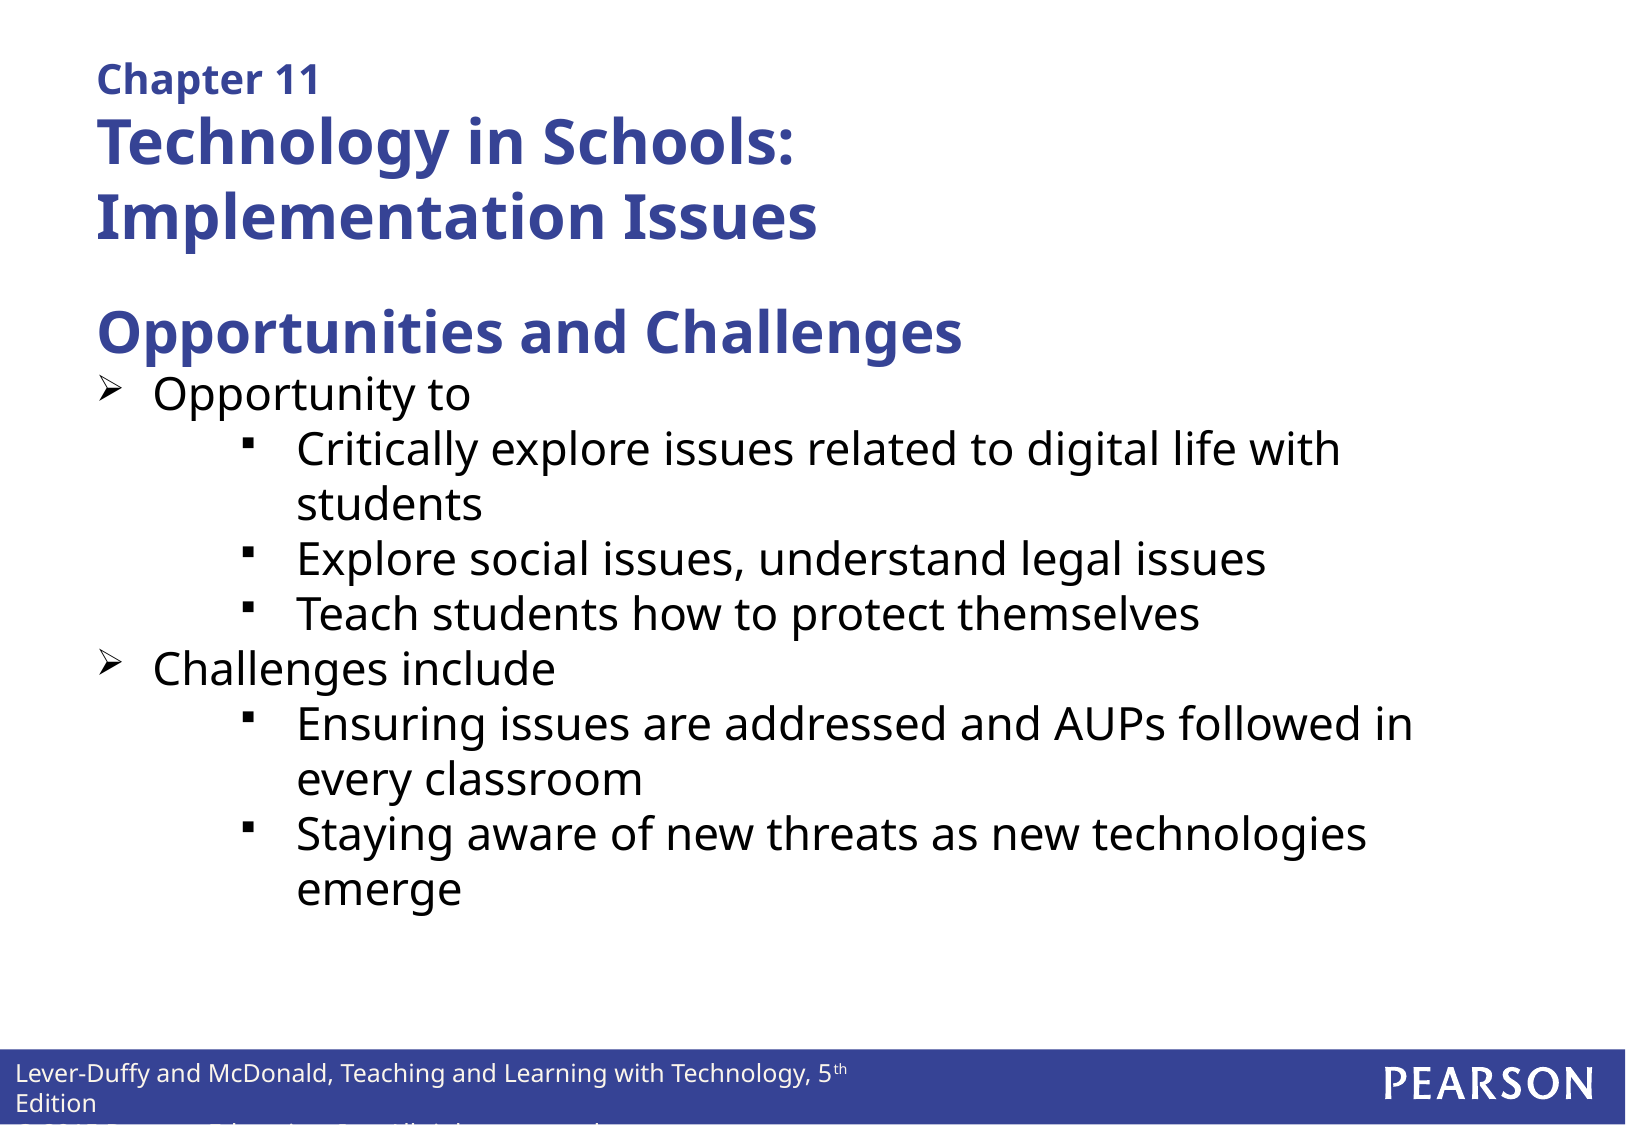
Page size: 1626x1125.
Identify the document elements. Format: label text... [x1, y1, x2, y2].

title Chapter 11 Technology in Schools: Implementation Issues [81, 45, 1544, 233]
list Opportunities and Challenges Opportunity to Critically explore issues related to digital life with students Explore social issues, understand legal issues Teach students how to protect themselves Challenges include Ensuring issues are addressed and AUPs followed in every classroom Staying aware of new threats as new technologies emerge [81, 287, 1544, 1005]
